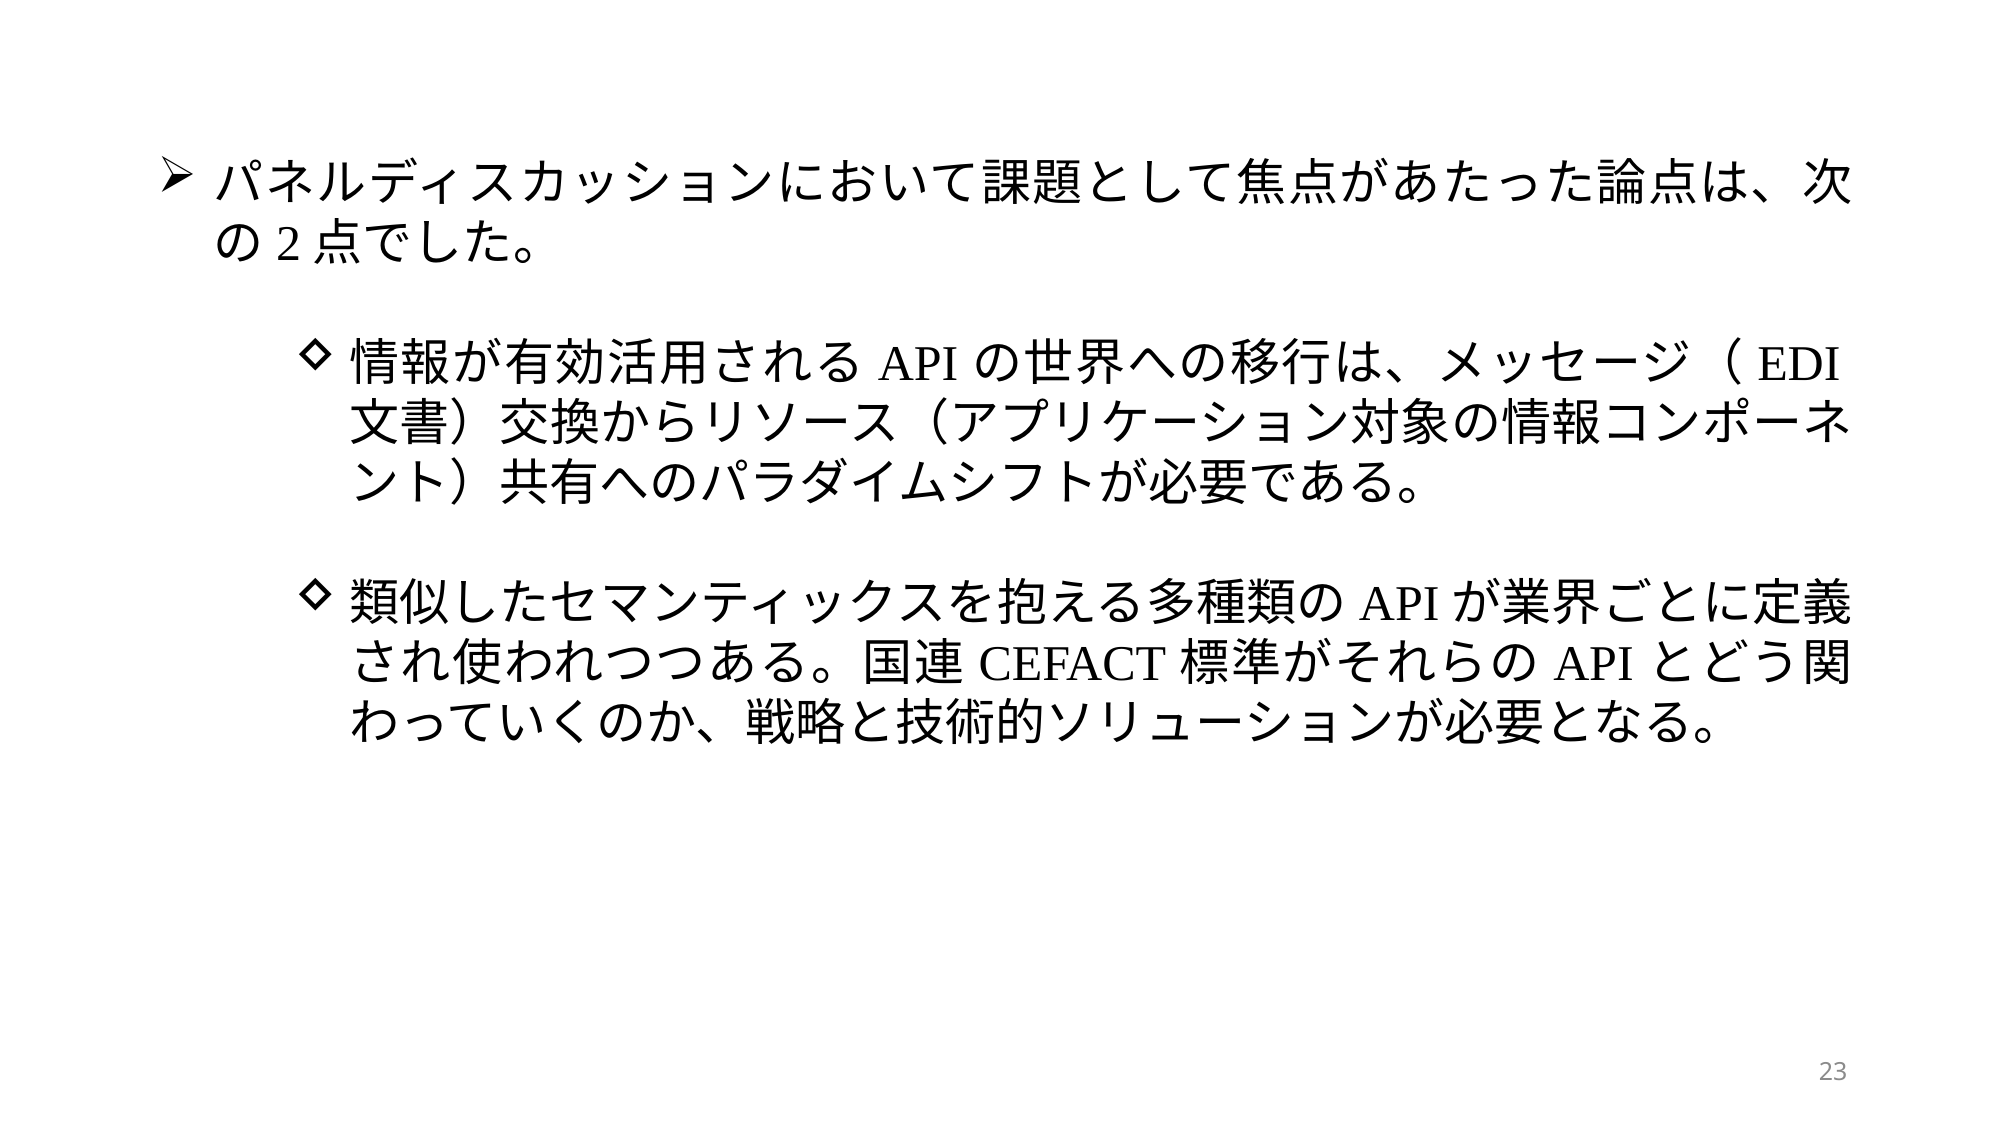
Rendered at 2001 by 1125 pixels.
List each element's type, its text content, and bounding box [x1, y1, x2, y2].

text_box パネルディスカッションにおいて課題として焦点があたった論点は、次の2点でした。 情報が有効活用されるAPIの世界への移行は、メッセージ（EDI文書）交換からリソース（アプリケーション対象の情報コンポーネント）共有へのパラダイムシフトが必要である。 類似したセマンティックスを抱える多種類のAPIが業界ごとに定義され使われつつある。国連CEFACT標準がそれらのAPIとどう関わっていくのか、戦略と技術的ソリューションが必要となる。 [53, 143, 1868, 758]
slide_number 23 [1412, 1042, 1863, 1103]
